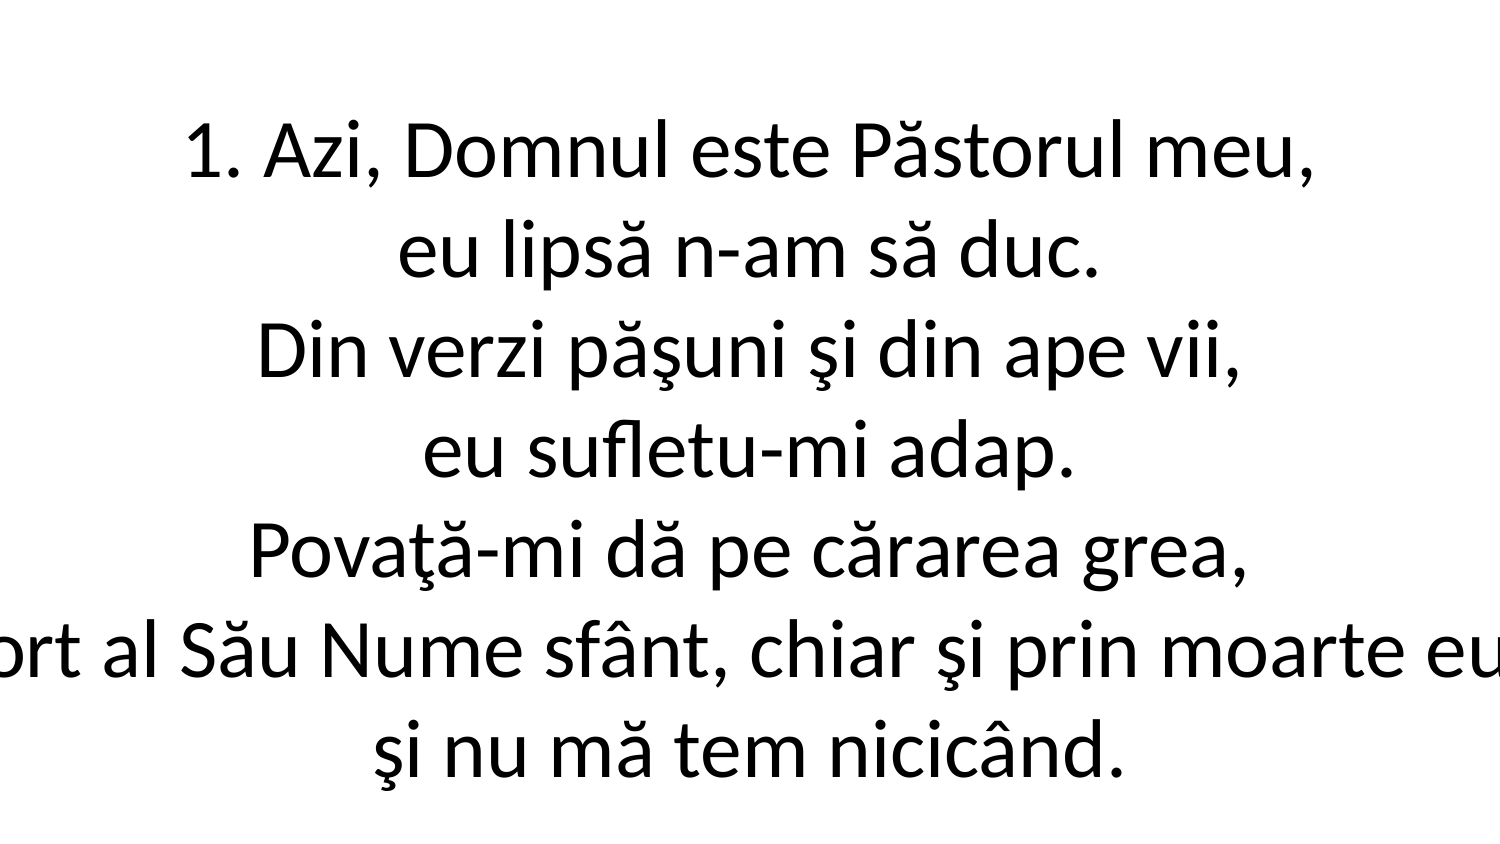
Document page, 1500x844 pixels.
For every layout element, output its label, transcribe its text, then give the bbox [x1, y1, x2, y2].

text_box 1. Azi, Domnul este Păstorul meu, eu lipsă n-am să duc. Din verzi păşuni şi din ape vii, eu sufletu-mi adap. Povaţă-mi dă pe cărarea grea, în lume port al Său Nume sfânt, chiar şi prin moarte eu trec uşor şi nu mă tem nicicând. [0, 42, 1500, 802]
